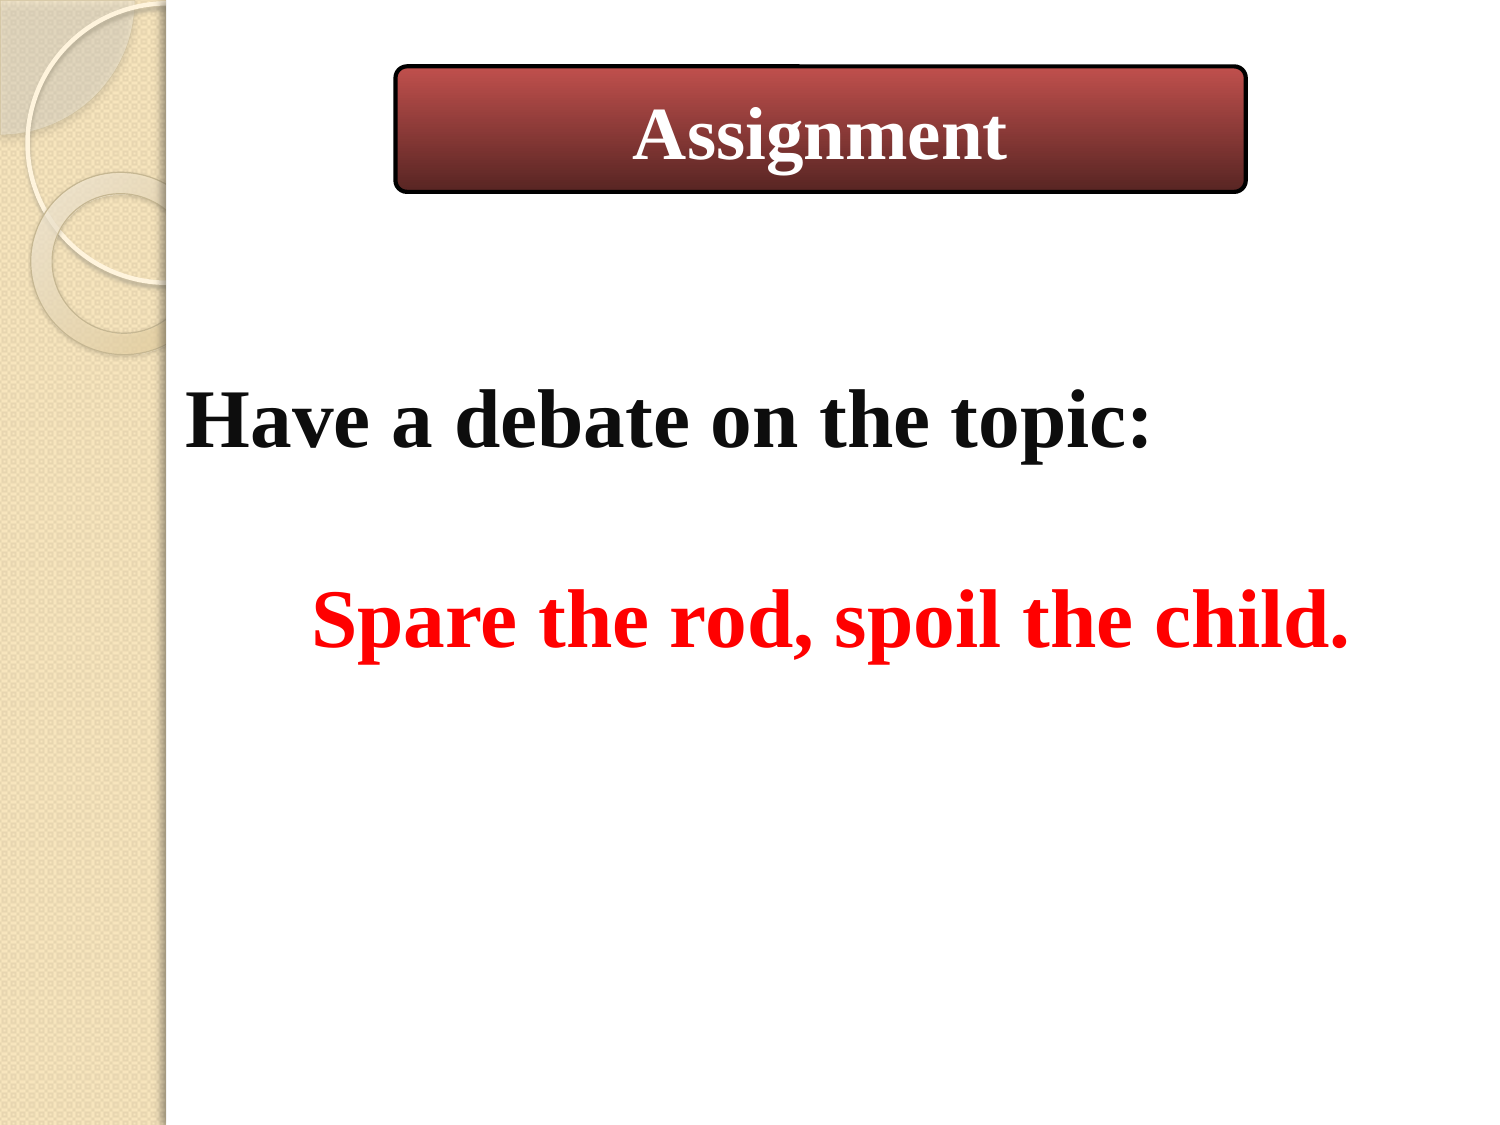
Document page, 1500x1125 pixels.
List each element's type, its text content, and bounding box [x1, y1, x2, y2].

text_box Assignment [395, 66, 1246, 192]
text_box Have a debate on the topic: Spare the rod, spoil the child. [171, 314, 1471, 715]
